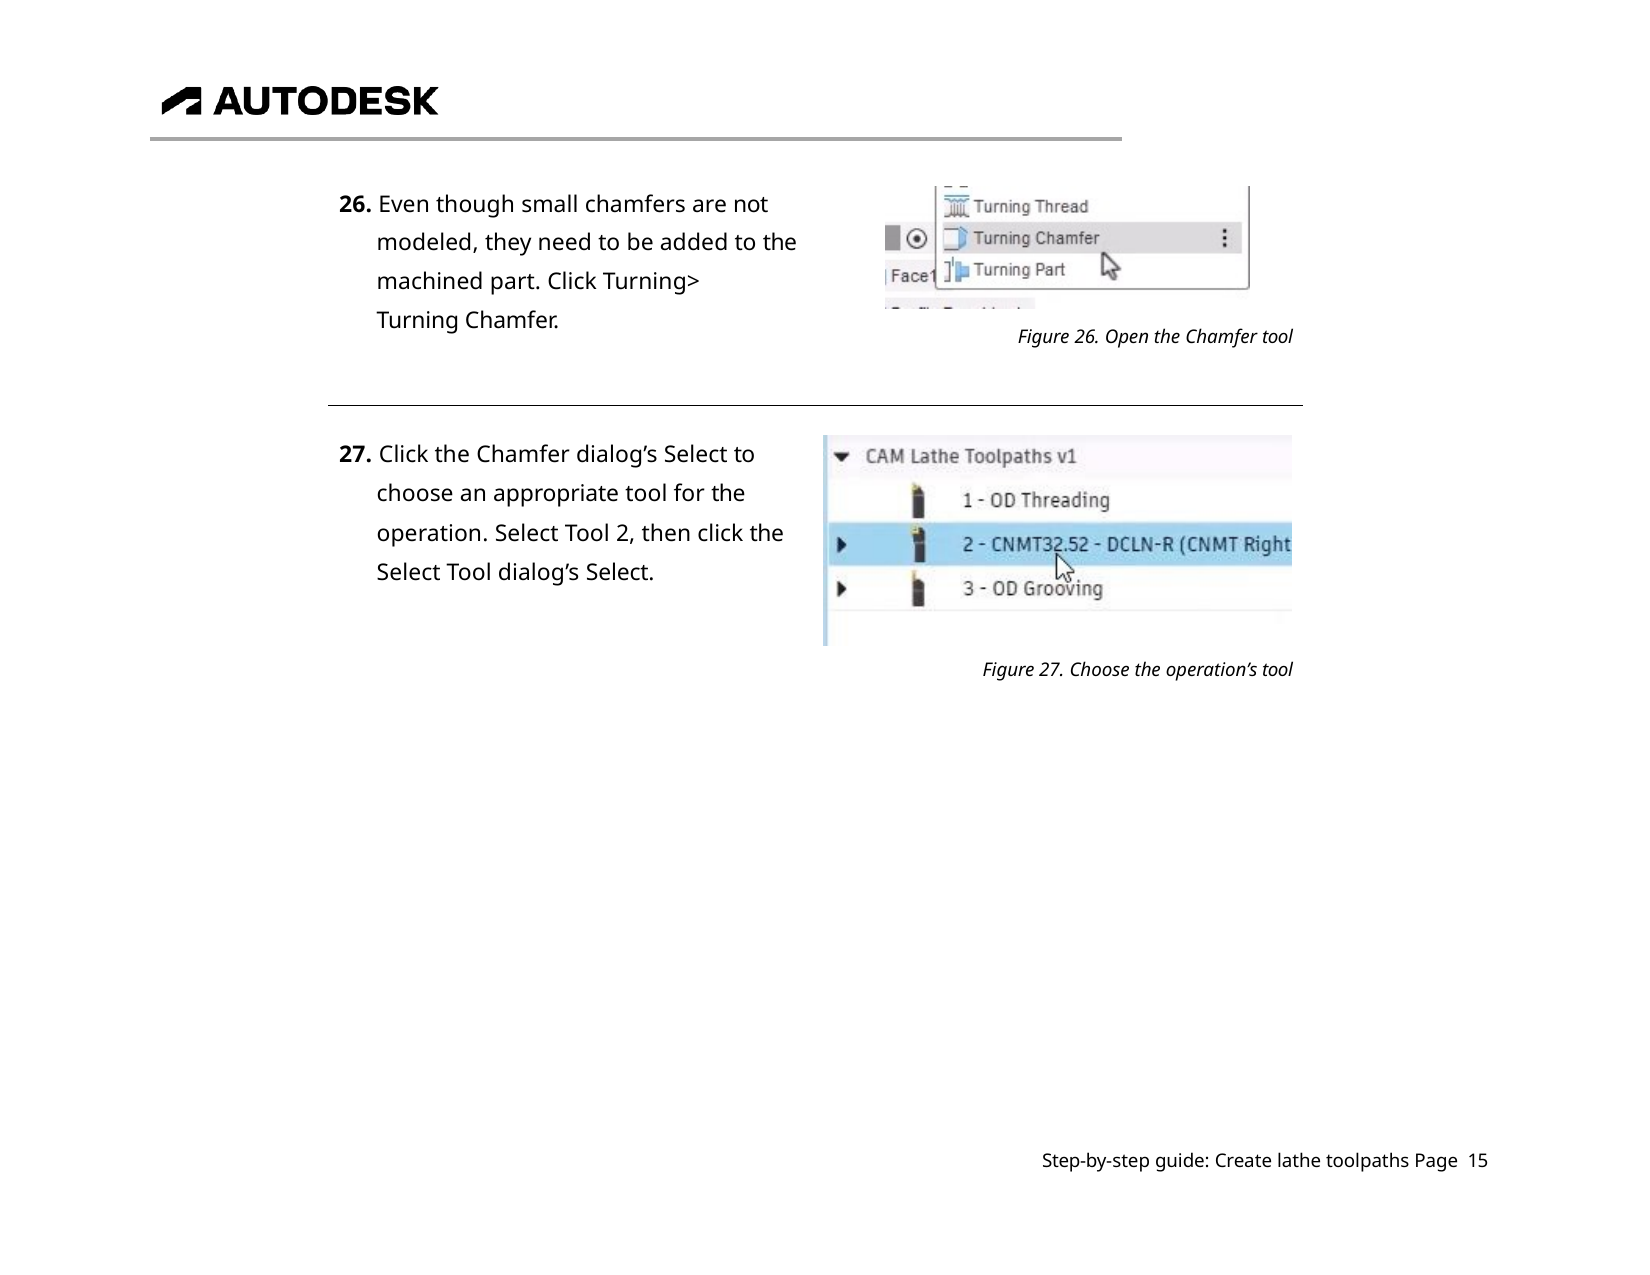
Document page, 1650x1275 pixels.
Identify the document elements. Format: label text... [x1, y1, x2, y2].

picture [885, 186, 1250, 309]
table_cell Figure 27. Choose the operation’s tool [808, 406, 1303, 691]
slide_number Step-by-step guide: Create lathe toolpaths Page 20 [1040, 1145, 1509, 1275]
picture [822, 435, 1292, 646]
picture [161, 86, 439, 115]
table_header 26. Even though small chamfers are not modeled, they need to be added to the machined part. Click Turning> Turning Chamfer. [328, 187, 808, 405]
table_header Figure 26. Open the Chamfer tool [808, 187, 1303, 405]
table_cell 27. Click the Chamfer dialog’s Select to choose an appropriate tool for the operation. Select Tool 2, then click the Select Tool dialog’s Select. [328, 406, 808, 691]
